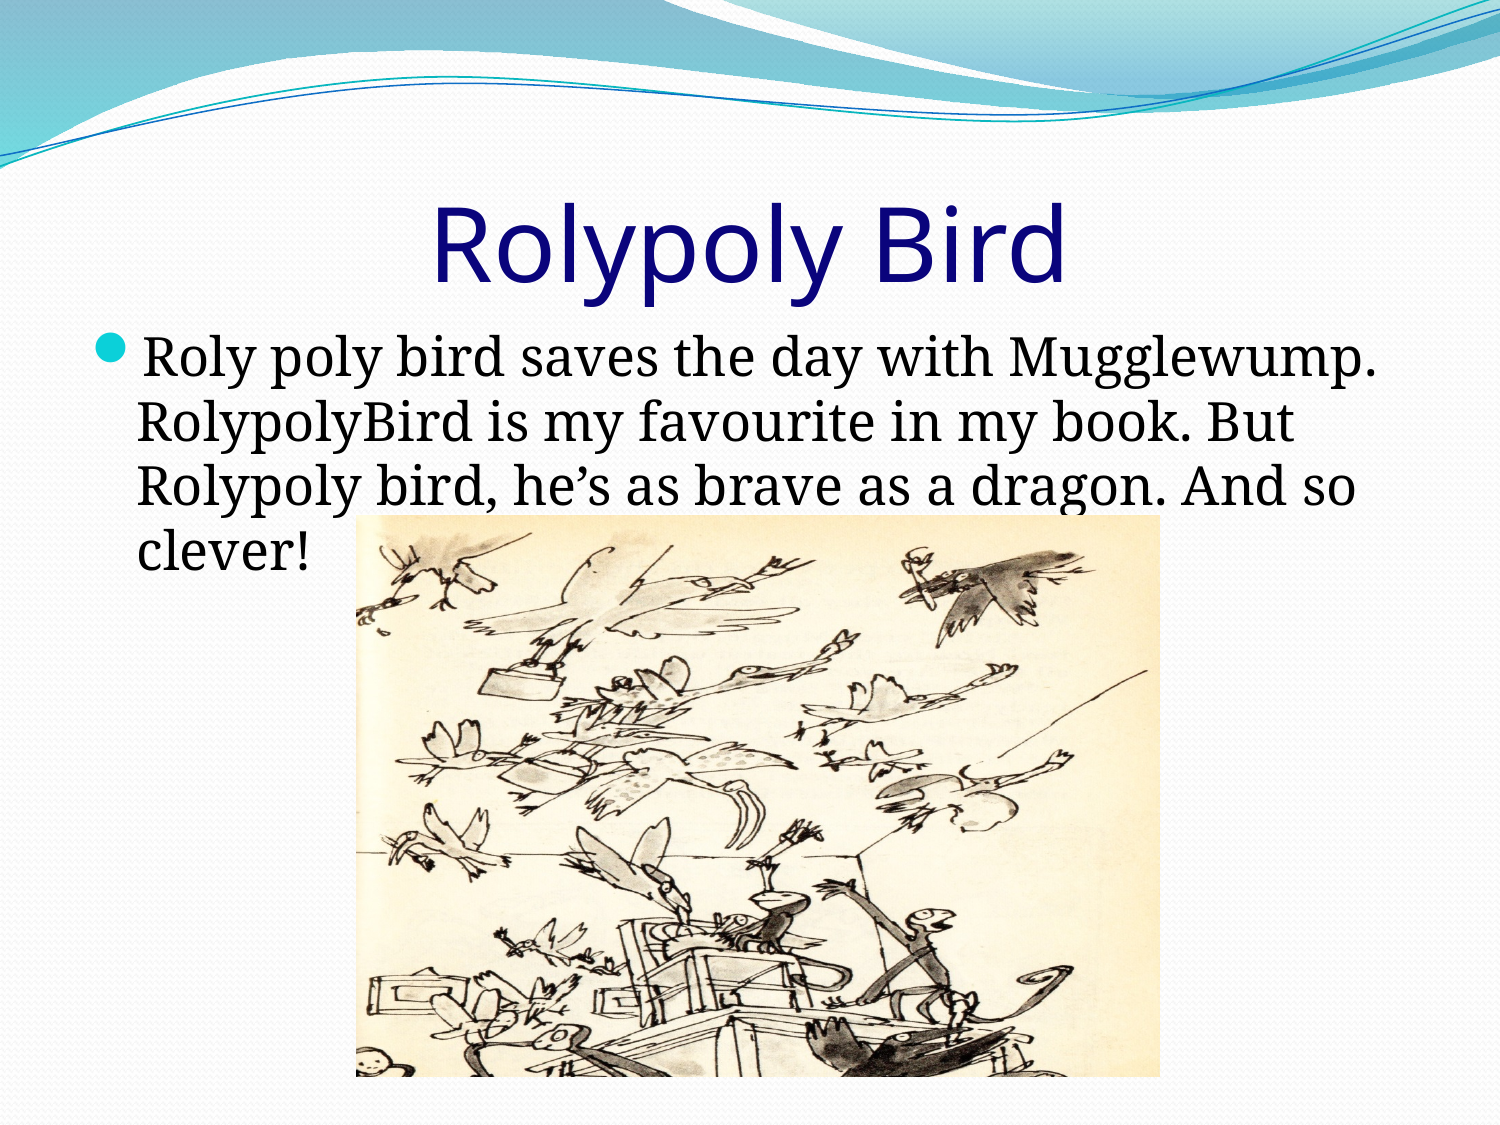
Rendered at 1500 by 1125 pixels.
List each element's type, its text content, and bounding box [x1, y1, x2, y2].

picture [356, 514, 1160, 1078]
list Roly poly bird saves the day with Mugglewump. RolypolyBird is my favourite in my book. But Rolypoly bird, he’s as brave as a dragon. And so clever! [76, 314, 1427, 1035]
title Rolypoly Bird [75, 115, 1425, 303]
